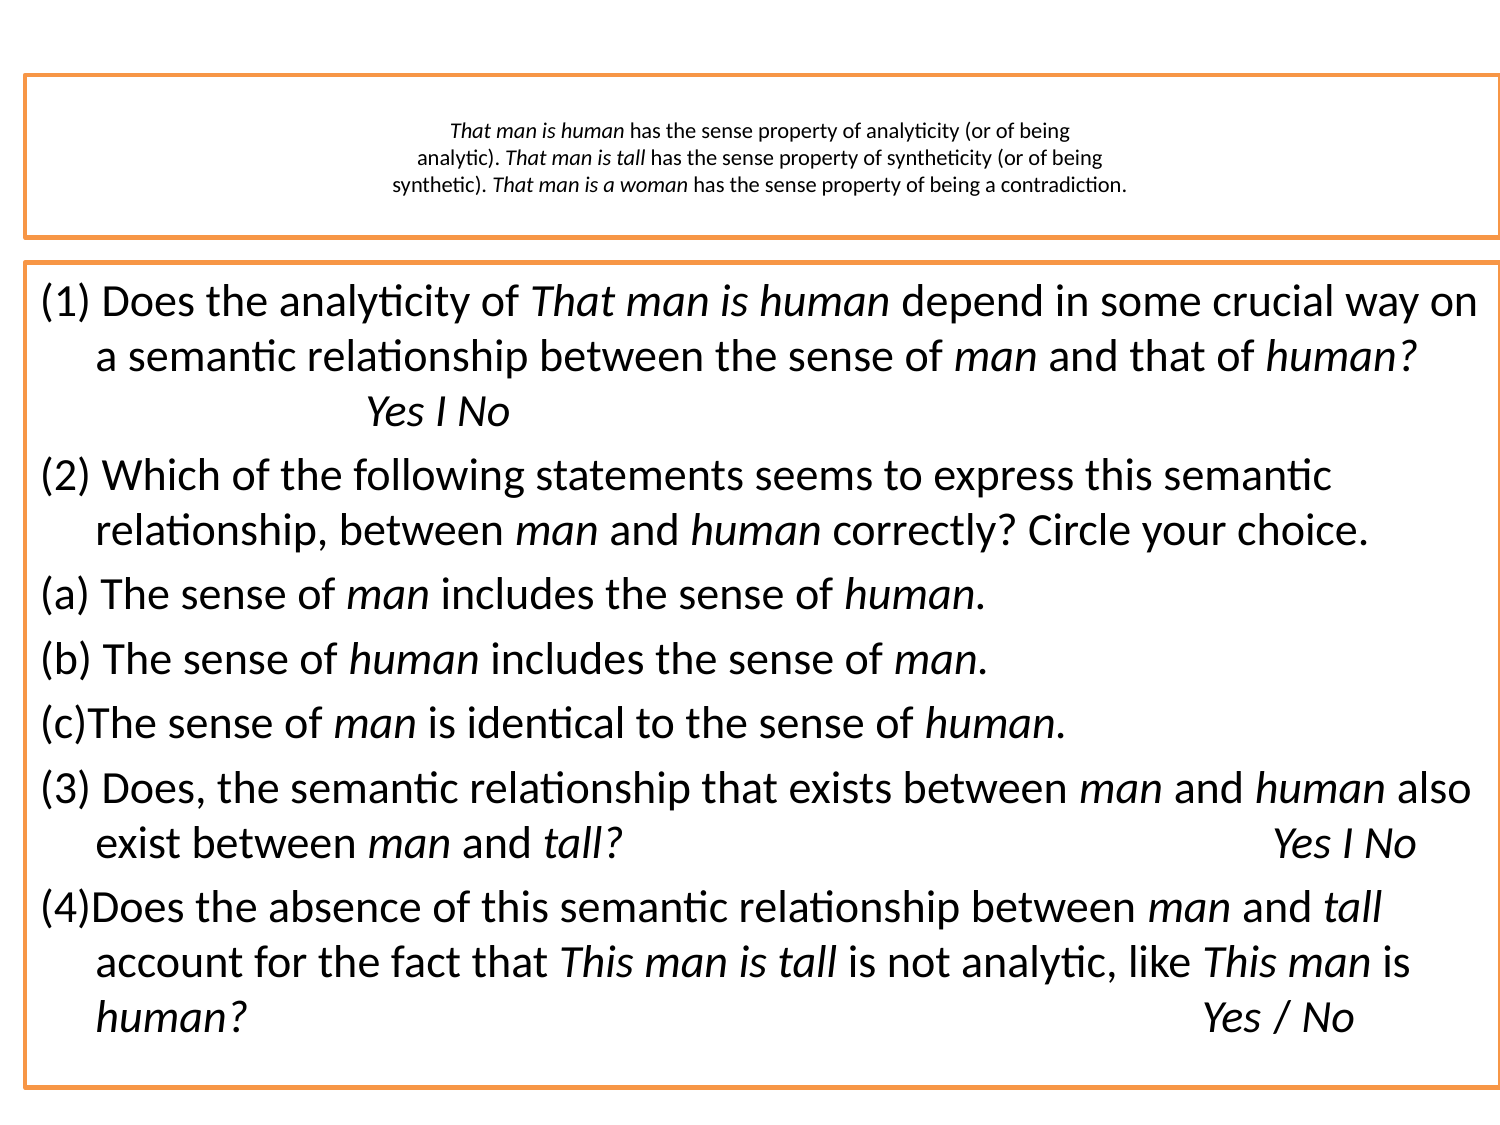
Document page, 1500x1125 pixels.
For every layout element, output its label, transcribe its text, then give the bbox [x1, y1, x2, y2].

title That man is human has the sense property of analyticity (or of being analytic). That man is tall has the sense property of syntheticity (or of being synthetic). That man is a woman has the sense property of being a contradiction. [23, 73, 1500, 240]
list (1) Does the analyticity of That man is human depend in some crucial way on a semantic relationship between the sense of man and that of human? Yes I No (2) Which of the following statements seems to express this semantic relationship, between man and human correctly? Circle your choice. (a) The sense of man includes the sense of human. (b) The sense of human includes the sense of man. (c)The sense of man is identical to the sense of human. (3) Does, the semantic relationship that exists between man and human also exist between man and tall? Yes I No (4)Does the absence of this semantic relationship between man and tall account for the fact that This man is tall is not analytic, like This man is human? Yes / No [23, 260, 1500, 1090]
